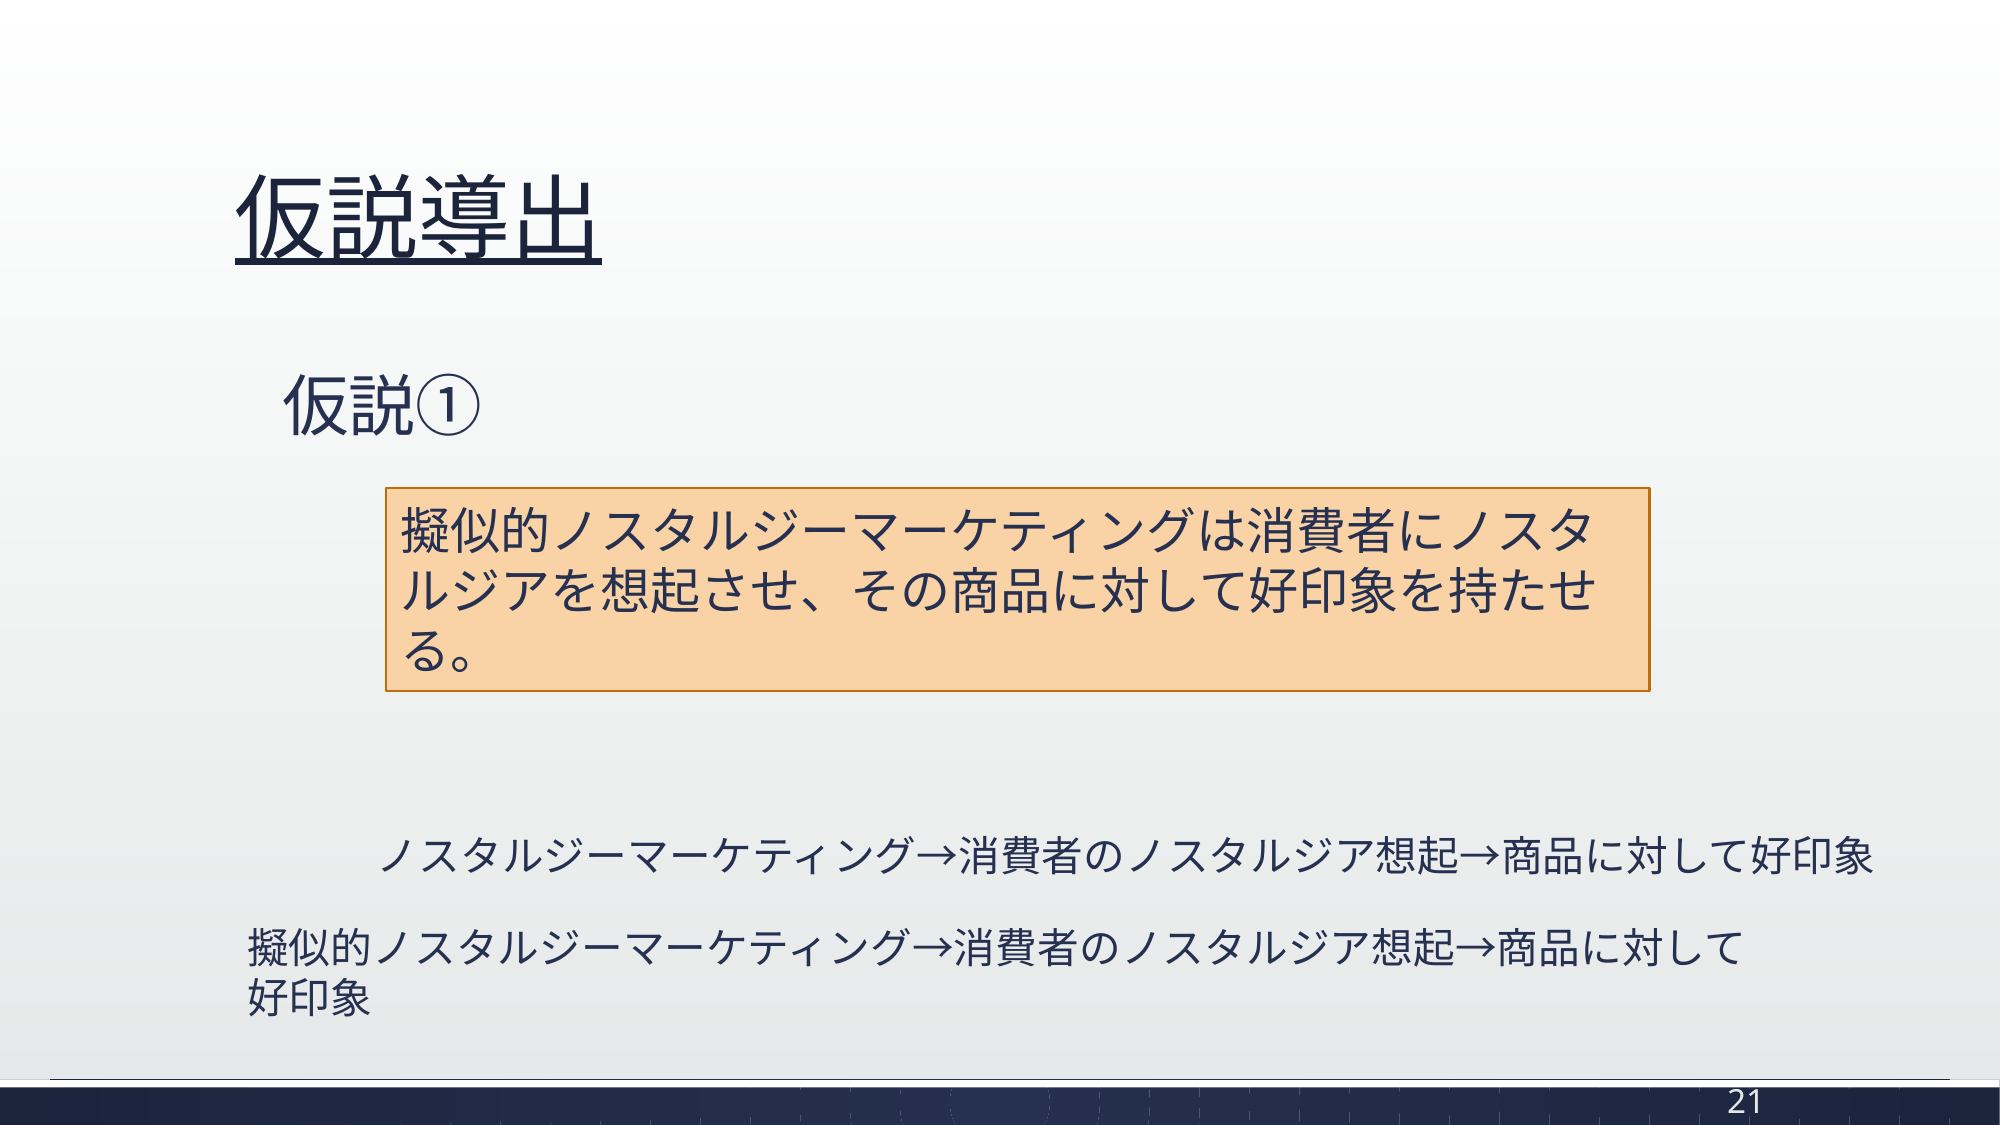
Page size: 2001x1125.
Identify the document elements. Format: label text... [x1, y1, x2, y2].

text_box 仮説① [267, 356, 504, 452]
title 仮説導出 [219, 76, 1910, 279]
slide_number 21 [1674, 1083, 1780, 1122]
text_box 擬似的ノスタルジーマーケティングは消費者にノスタルジアを想起させ、その商品に対して好印象を持たせる。 [385, 487, 1651, 692]
text_box 擬似的ノスタルジーマーケティング→消費者のノスタルジア想起→商品に対して好印象 [232, 914, 1780, 1029]
text_box ノスタルジーマーケティング→消費者のノスタルジア想起→商品に対して好印象 [362, 822, 1922, 888]
